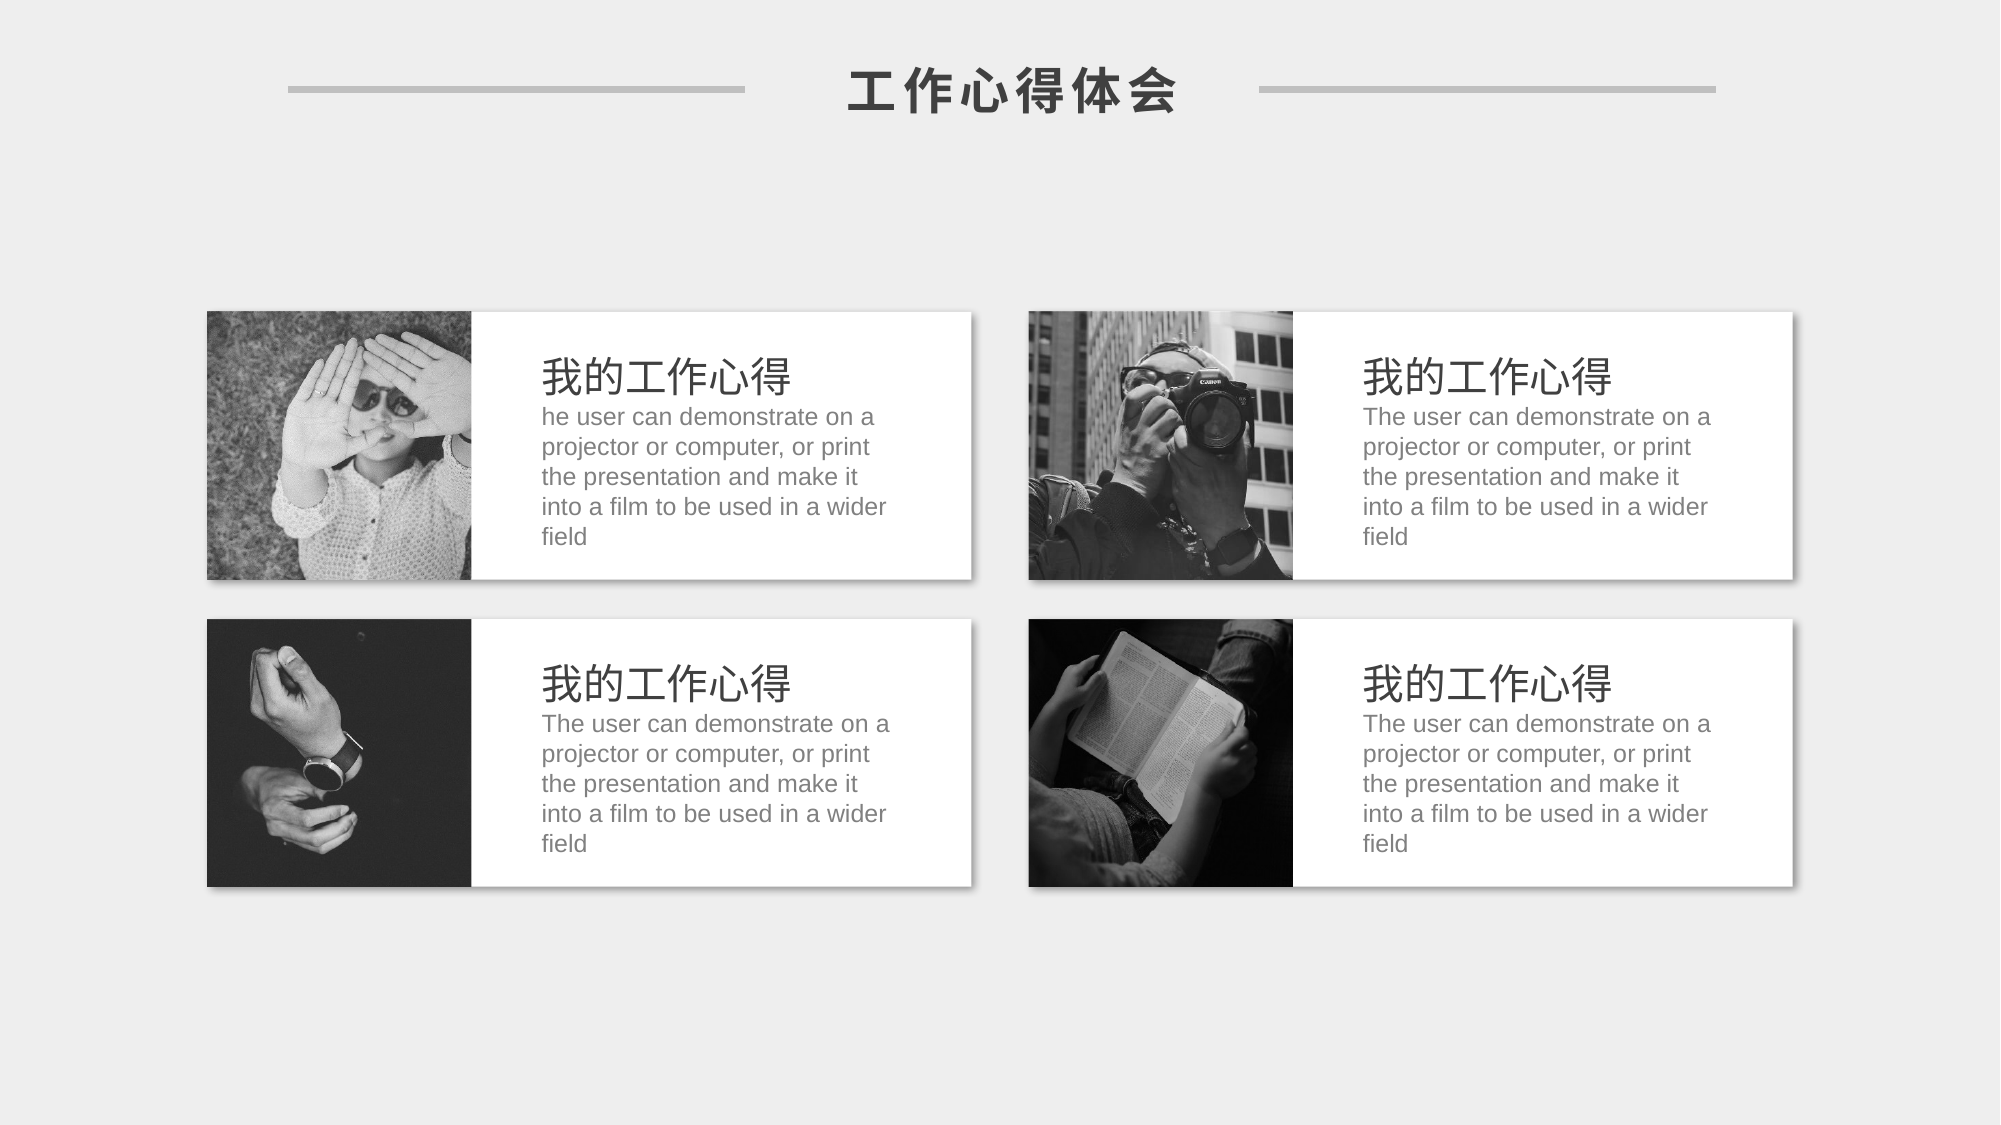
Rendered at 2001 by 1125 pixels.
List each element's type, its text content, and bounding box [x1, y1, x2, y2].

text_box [472, 311, 972, 580]
picture [207, 311, 472, 580]
text_box 工作心得体会 [752, 51, 1273, 127]
picture [1028, 311, 1293, 580]
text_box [472, 619, 972, 887]
picture [207, 619, 472, 887]
picture [1028, 619, 1293, 887]
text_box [1293, 619, 1793, 887]
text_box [1293, 311, 1793, 580]
